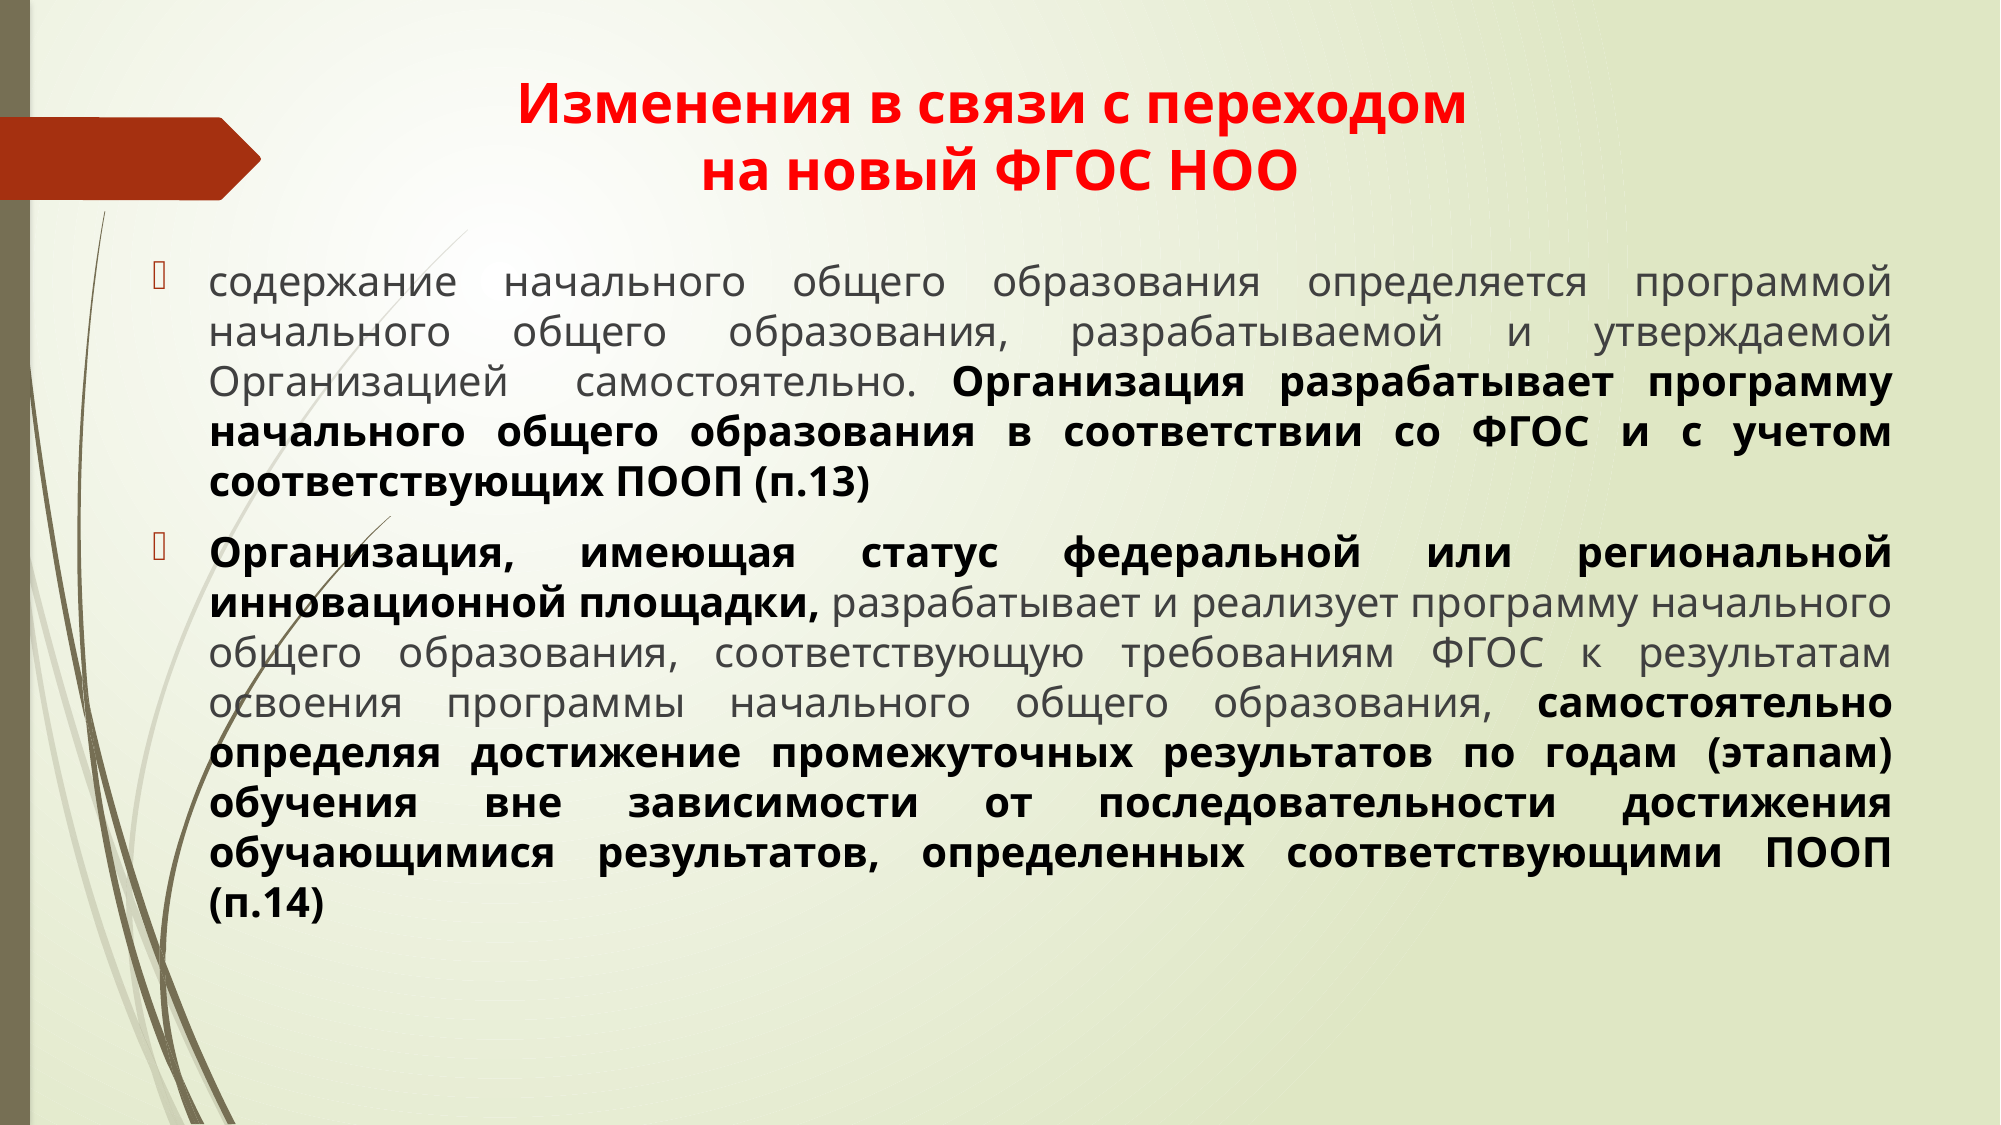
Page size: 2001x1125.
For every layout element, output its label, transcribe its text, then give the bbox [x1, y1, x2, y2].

list содержание начального общего образования определяется программой начального общего образования, разрабатываемой и утверждаемой Организацией самостоятельно. Организация разрабатывает программу начального общего образования в соответствии со ФГОС и с учетом соответствующих ПООП (п.13) Организация, имеющая статус федеральной или региональной инновационной площадки, разрабатывает и реализует программу начального общего образования, соответствующую требованиям ФГОС к результатам освоения программы начального общего образования, самостоятельно определяя достижение промежуточных результатов по годам (этапам) обучения вне зависимости от последовательности достижения обучающимися результатов, определенных соответствующими ПООП (п.14) [137, 246, 1909, 1014]
title Изменения в связи с переходом на новый ФГОС НОО [137, 59, 1863, 210]
